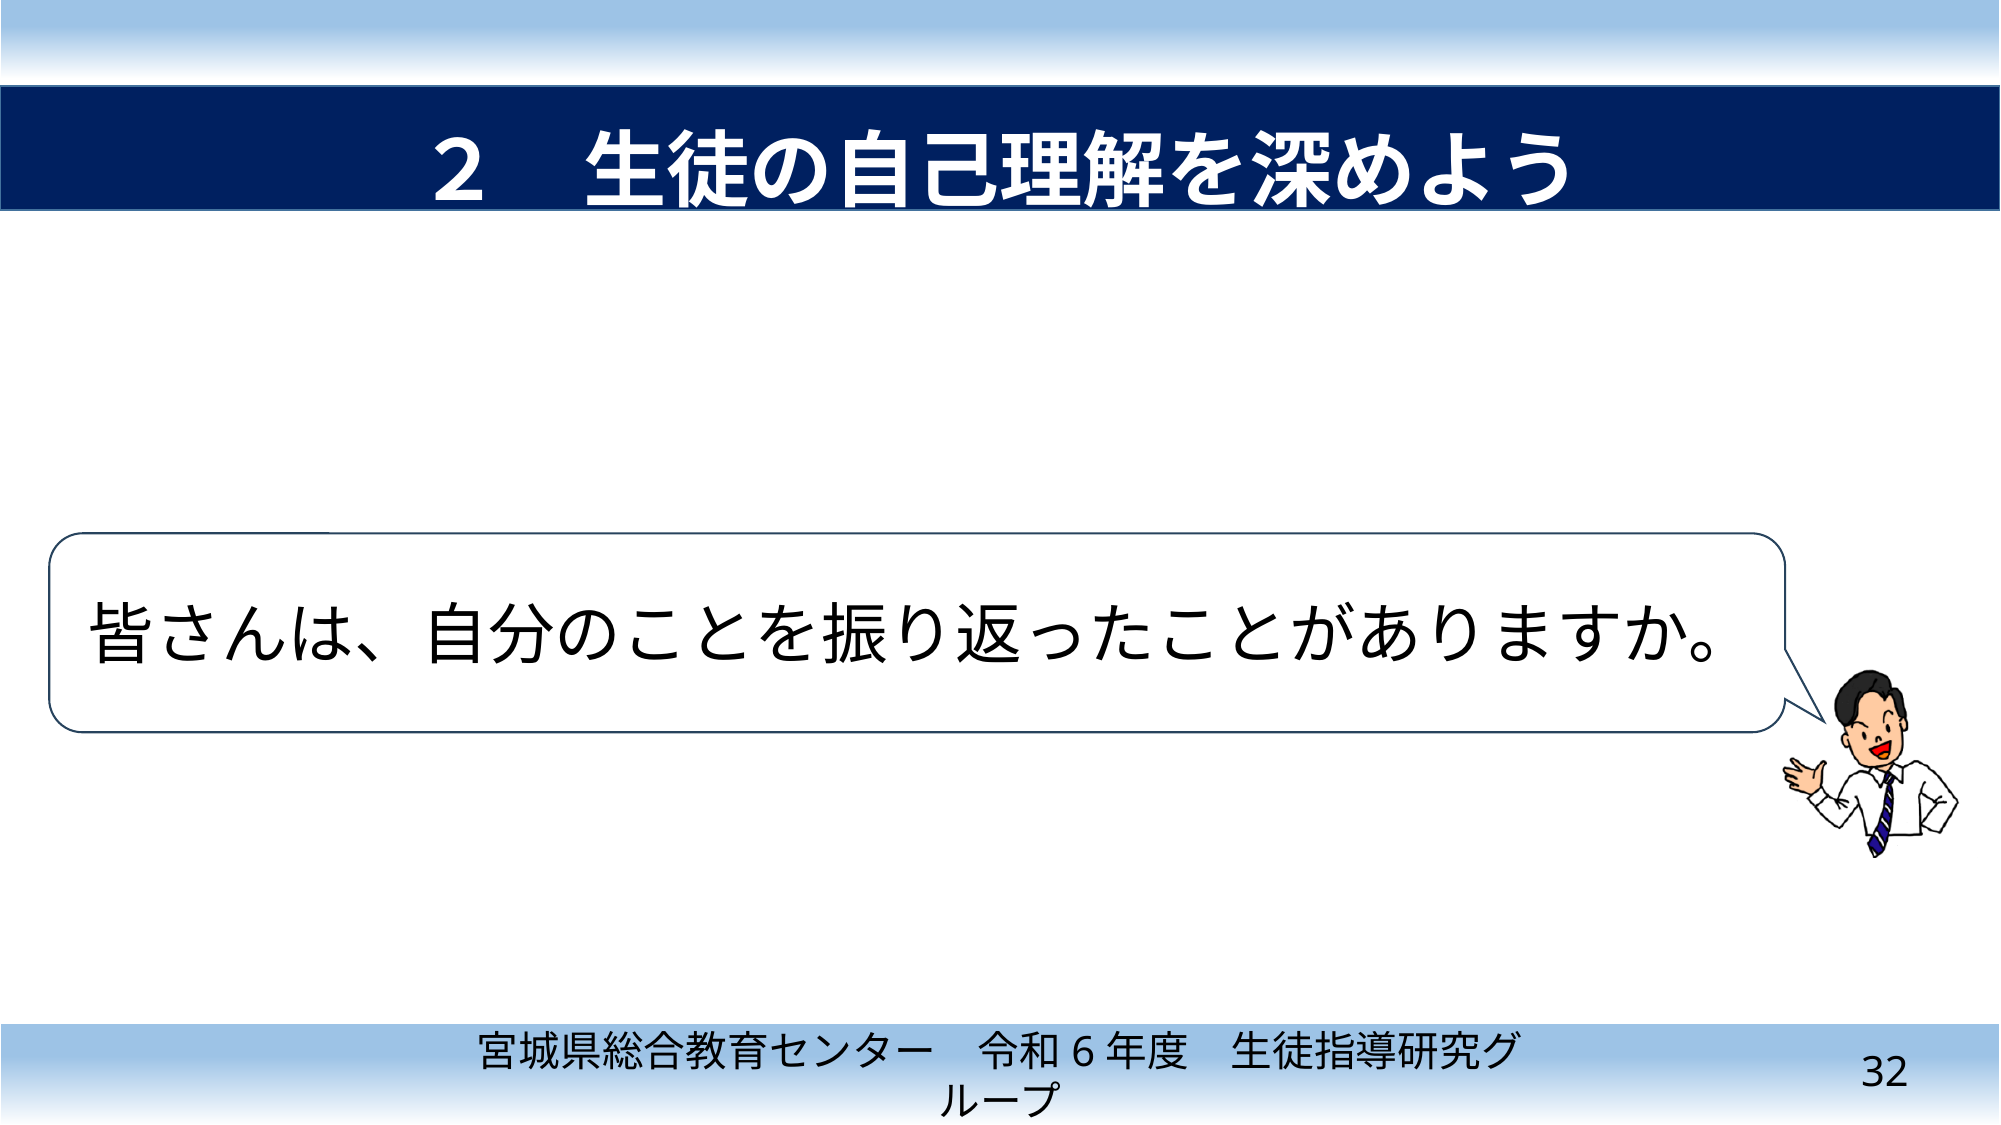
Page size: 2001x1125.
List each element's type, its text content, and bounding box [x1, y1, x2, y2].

text_box 皆さんは、自分のことを振り返ったことがありますか。 [72, 584, 1786, 680]
text_box [48, 532, 1792, 734]
text_box [0, 85, 220, 211]
text_box ２ 生徒の自己理解を深めよう [220, 59, 1780, 224]
picture [1767, 659, 1983, 858]
slide_number 31 [1811, 1043, 1925, 1104]
text_box 宮城県総合教育センター 令和6年度 生徒指導研究グループ [428, 1045, 1572, 1105]
text_box [1780, 85, 2000, 211]
